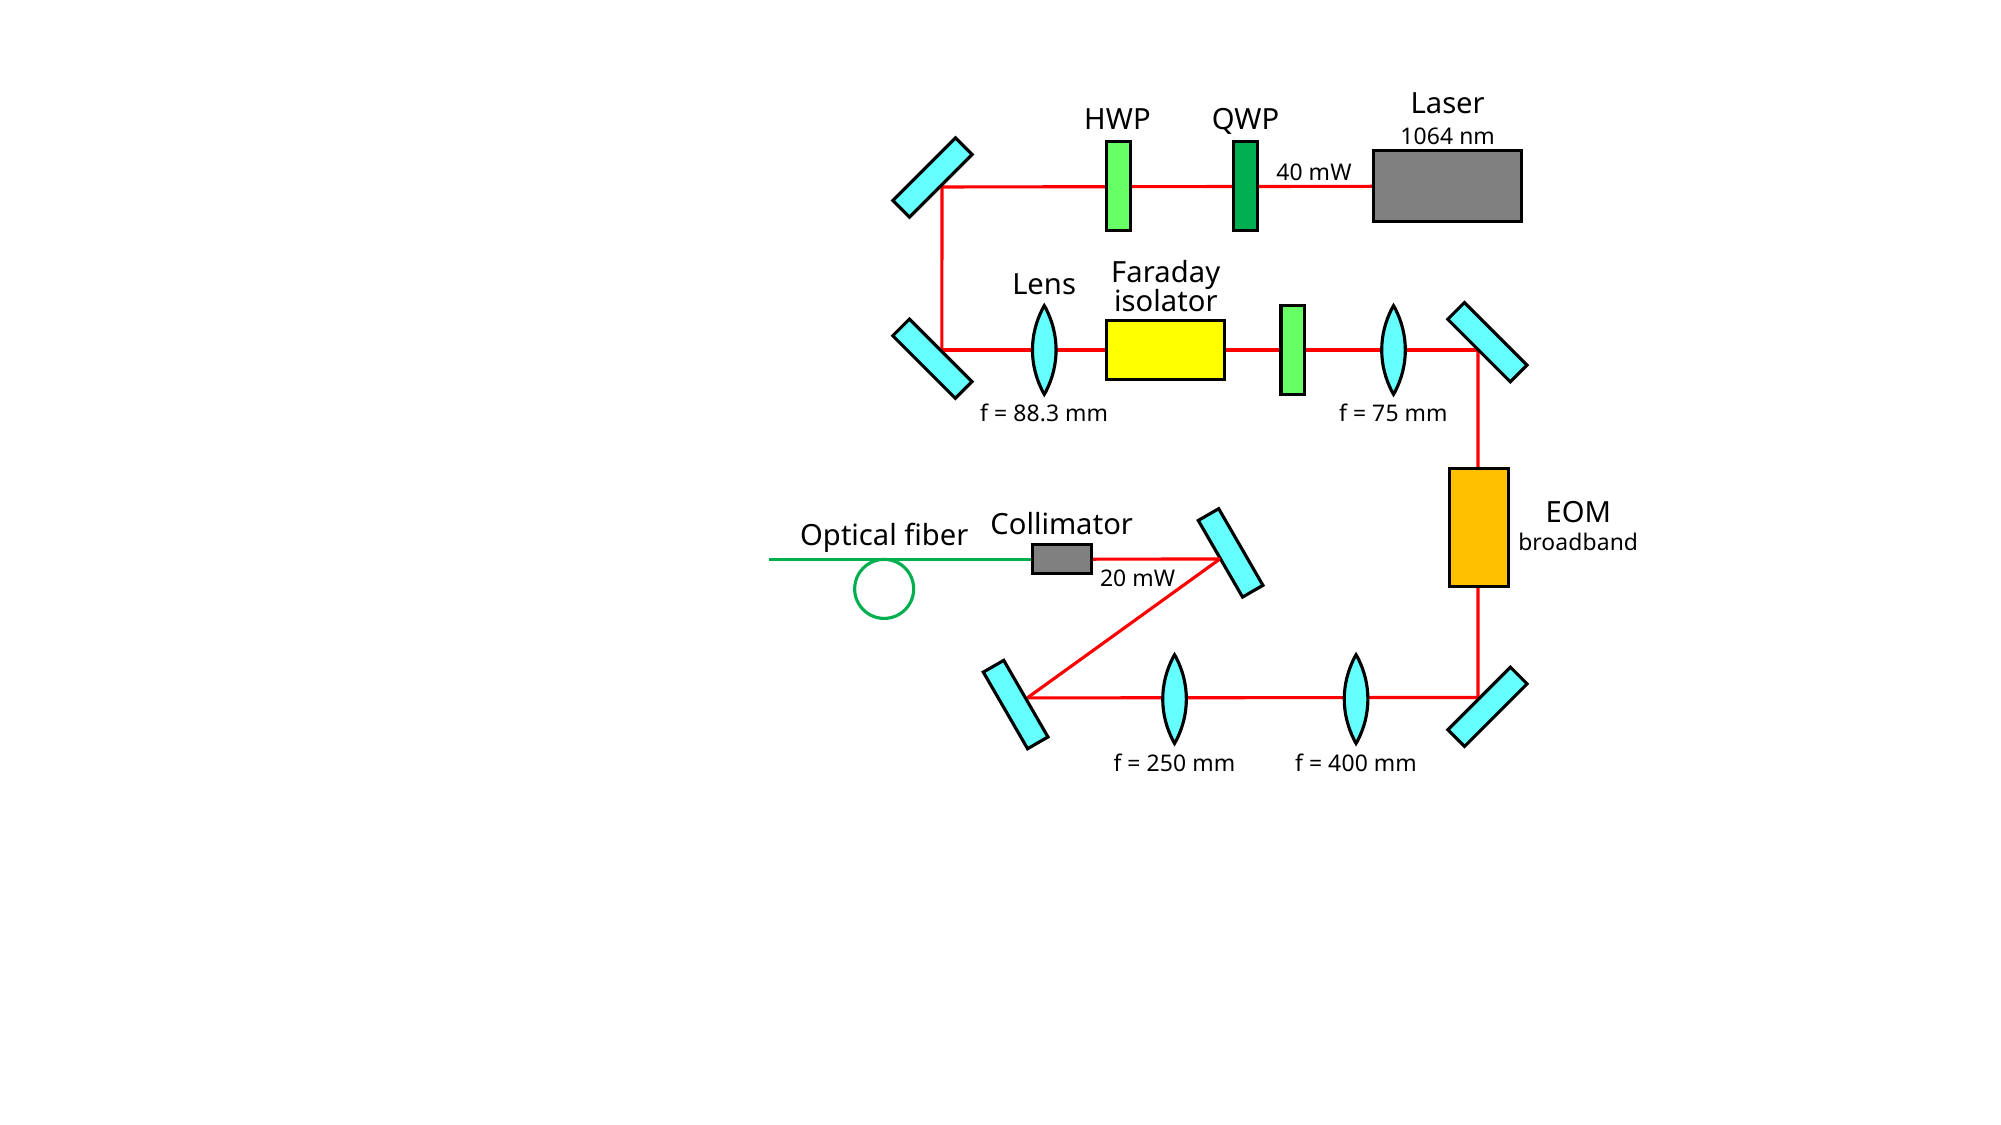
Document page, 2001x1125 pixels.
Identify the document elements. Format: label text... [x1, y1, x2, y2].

text_box [1233, 143, 1258, 185]
text_box [853, 560, 915, 620]
text_box QWP [1196, 93, 1295, 143]
text_box f = 400 mm [1265, 740, 1449, 784]
text_box HWP [1069, 93, 1166, 143]
text_box Optical fiber [785, 508, 984, 559]
text_box Lens [991, 258, 1098, 309]
text_box [1031, 543, 1092, 558]
text_box [1105, 187, 1131, 231]
text_box [891, 136, 974, 219]
text_box EOM broadband [1510, 485, 1657, 563]
text_box f = 250 mm [1084, 740, 1265, 784]
text_box [1031, 309, 1058, 349]
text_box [1025, 558, 1221, 698]
text_box [1105, 143, 1131, 185]
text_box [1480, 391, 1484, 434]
text_box Faraday isolator [1096, 251, 1236, 325]
text_box [1343, 699, 1369, 746]
text_box [891, 317, 974, 399]
text_box [1233, 187, 1258, 231]
text_box [1343, 652, 1369, 698]
text_box [981, 658, 1050, 751]
text_box f = 75 mm [1303, 391, 1479, 434]
text_box [1106, 351, 1226, 381]
text_box 40 mW [1261, 148, 1367, 185]
text_box [1480, 467, 1510, 587]
text_box f = 88.3 mm [954, 391, 1135, 434]
text_box [1446, 665, 1529, 748]
text_box [1446, 301, 1529, 384]
text_box [1449, 467, 1479, 587]
text_box [1380, 351, 1407, 391]
text_box [1031, 351, 1058, 391]
text_box Laser 1064 nm [1385, 83, 1510, 150]
text_box 40 mW [1261, 187, 1367, 193]
text_box [1280, 305, 1306, 349]
text_box Collimator [975, 498, 1149, 549]
text_box [1380, 303, 1407, 349]
text_box [1161, 699, 1188, 740]
text_box [1106, 319, 1226, 349]
text_box [1196, 507, 1265, 599]
text_box [1373, 150, 1523, 222]
text_box [1280, 351, 1306, 395]
